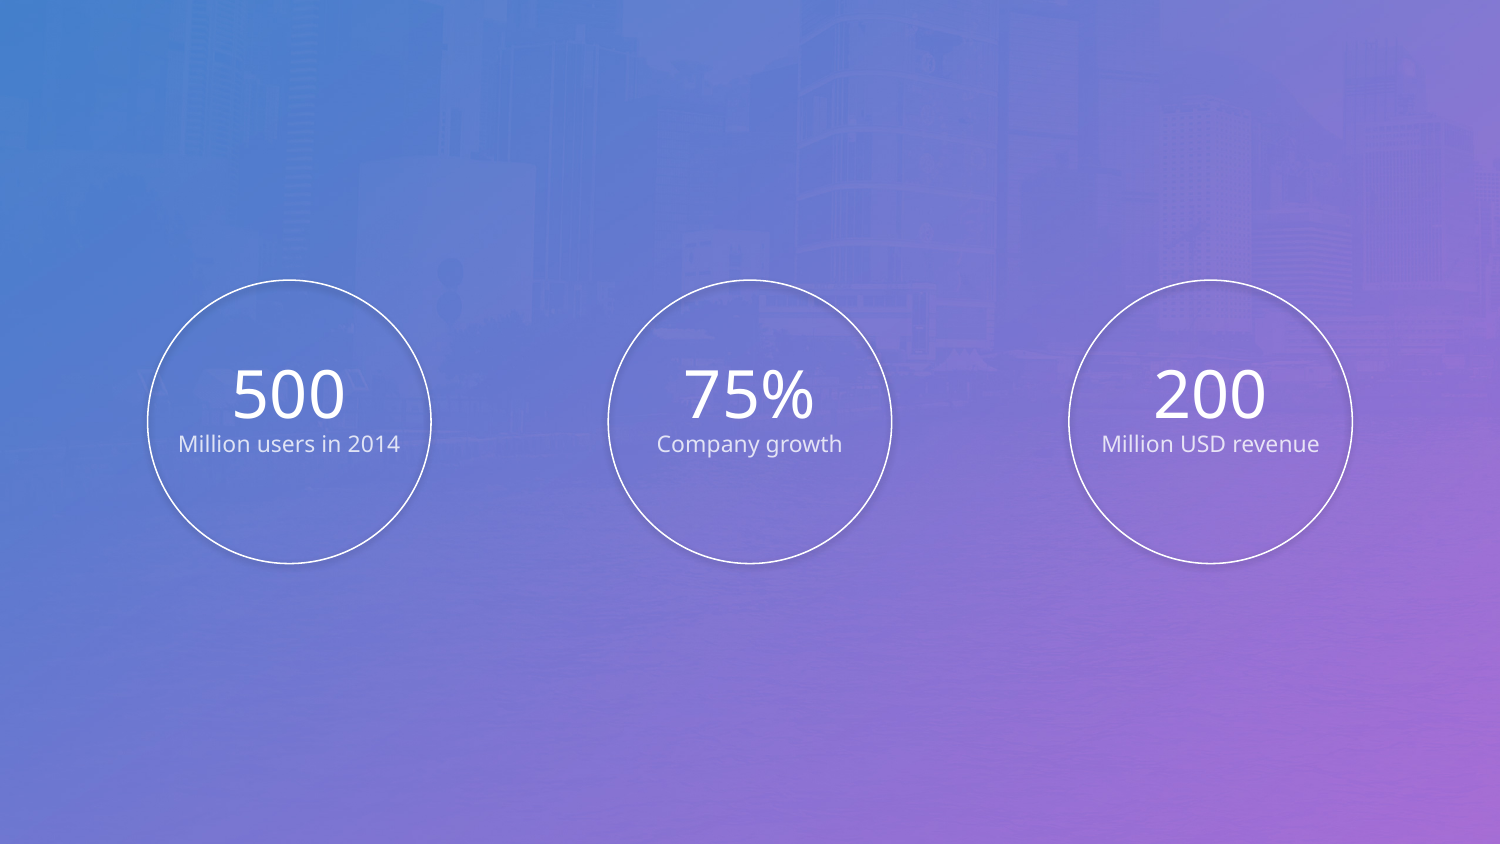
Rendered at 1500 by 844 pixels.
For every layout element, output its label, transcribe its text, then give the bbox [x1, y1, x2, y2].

list Company growth [608, 429, 892, 477]
list 200 [1068, 354, 1353, 429]
list Million USD revenue [1068, 429, 1353, 477]
list 500 [147, 354, 432, 429]
picture [0, 0, 1500, 844]
list 75% [608, 354, 892, 429]
list Million users in 2014 [147, 429, 432, 477]
